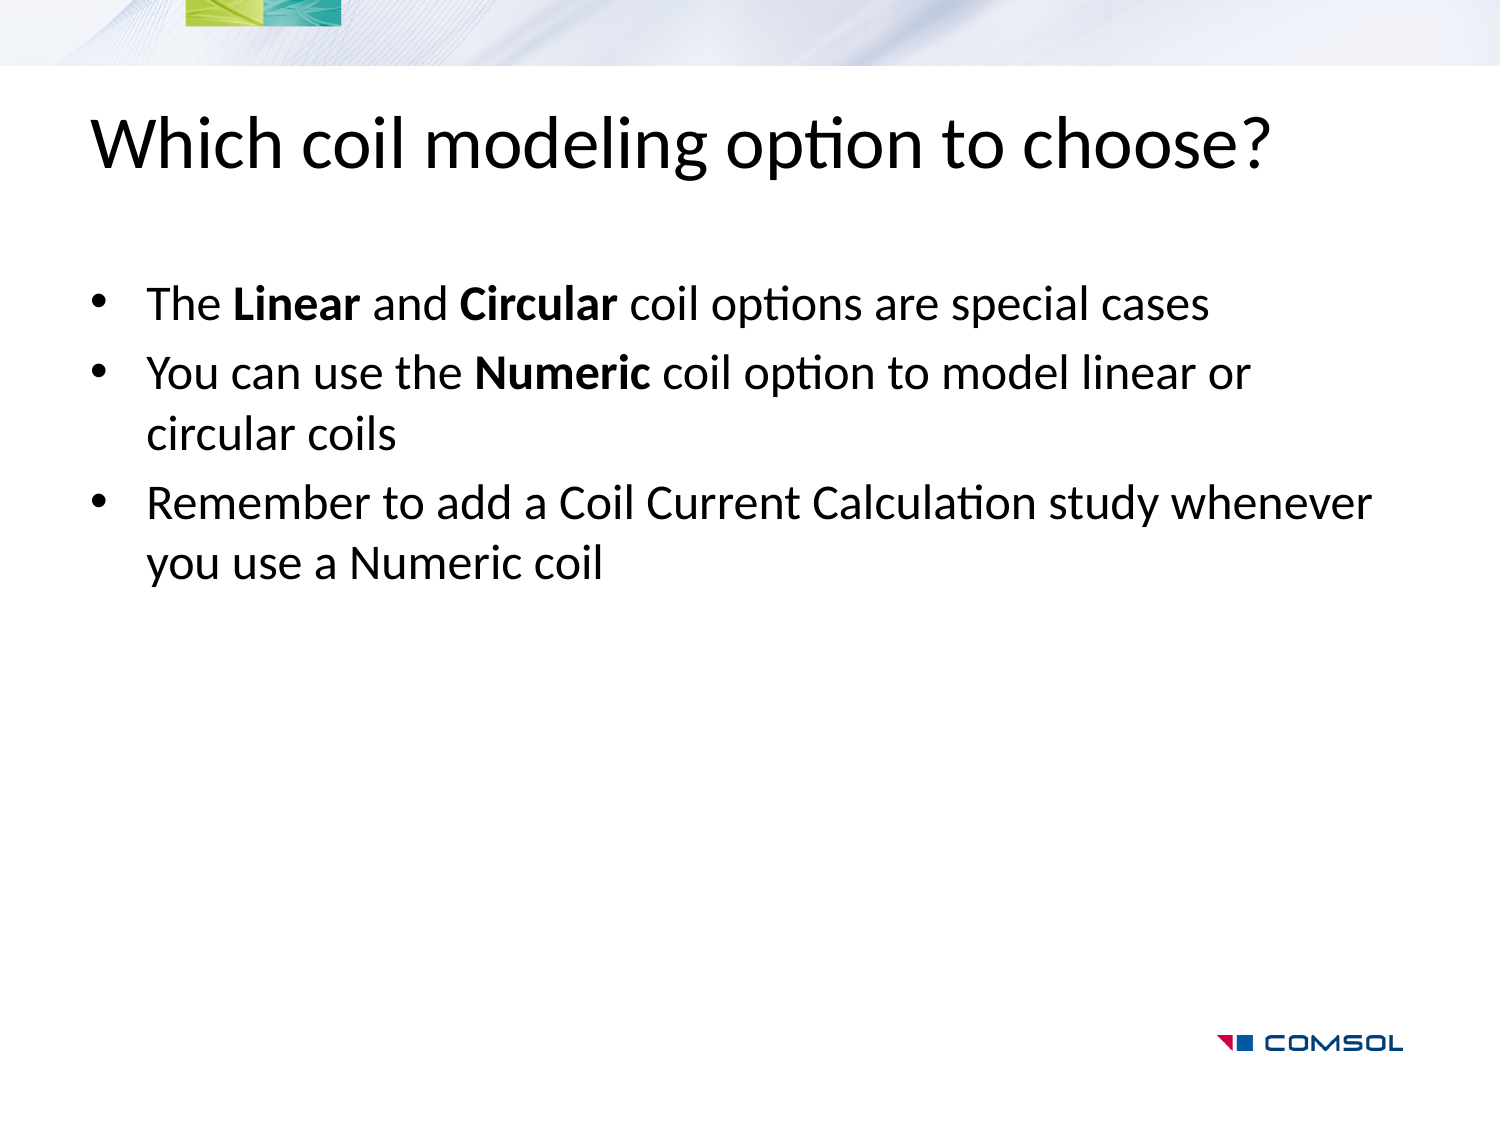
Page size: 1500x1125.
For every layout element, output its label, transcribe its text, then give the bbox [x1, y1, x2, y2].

title Which coil modeling option to choose? [75, 45, 1425, 233]
list The Linear and Circular coil options are special cases You can use the Numeric coil option to model linear or circular coils Remember to add a Coil Current Calculation study whenever you use a Numeric coil [75, 262, 1425, 1005]
picture [0, 0, 1500, 1125]
